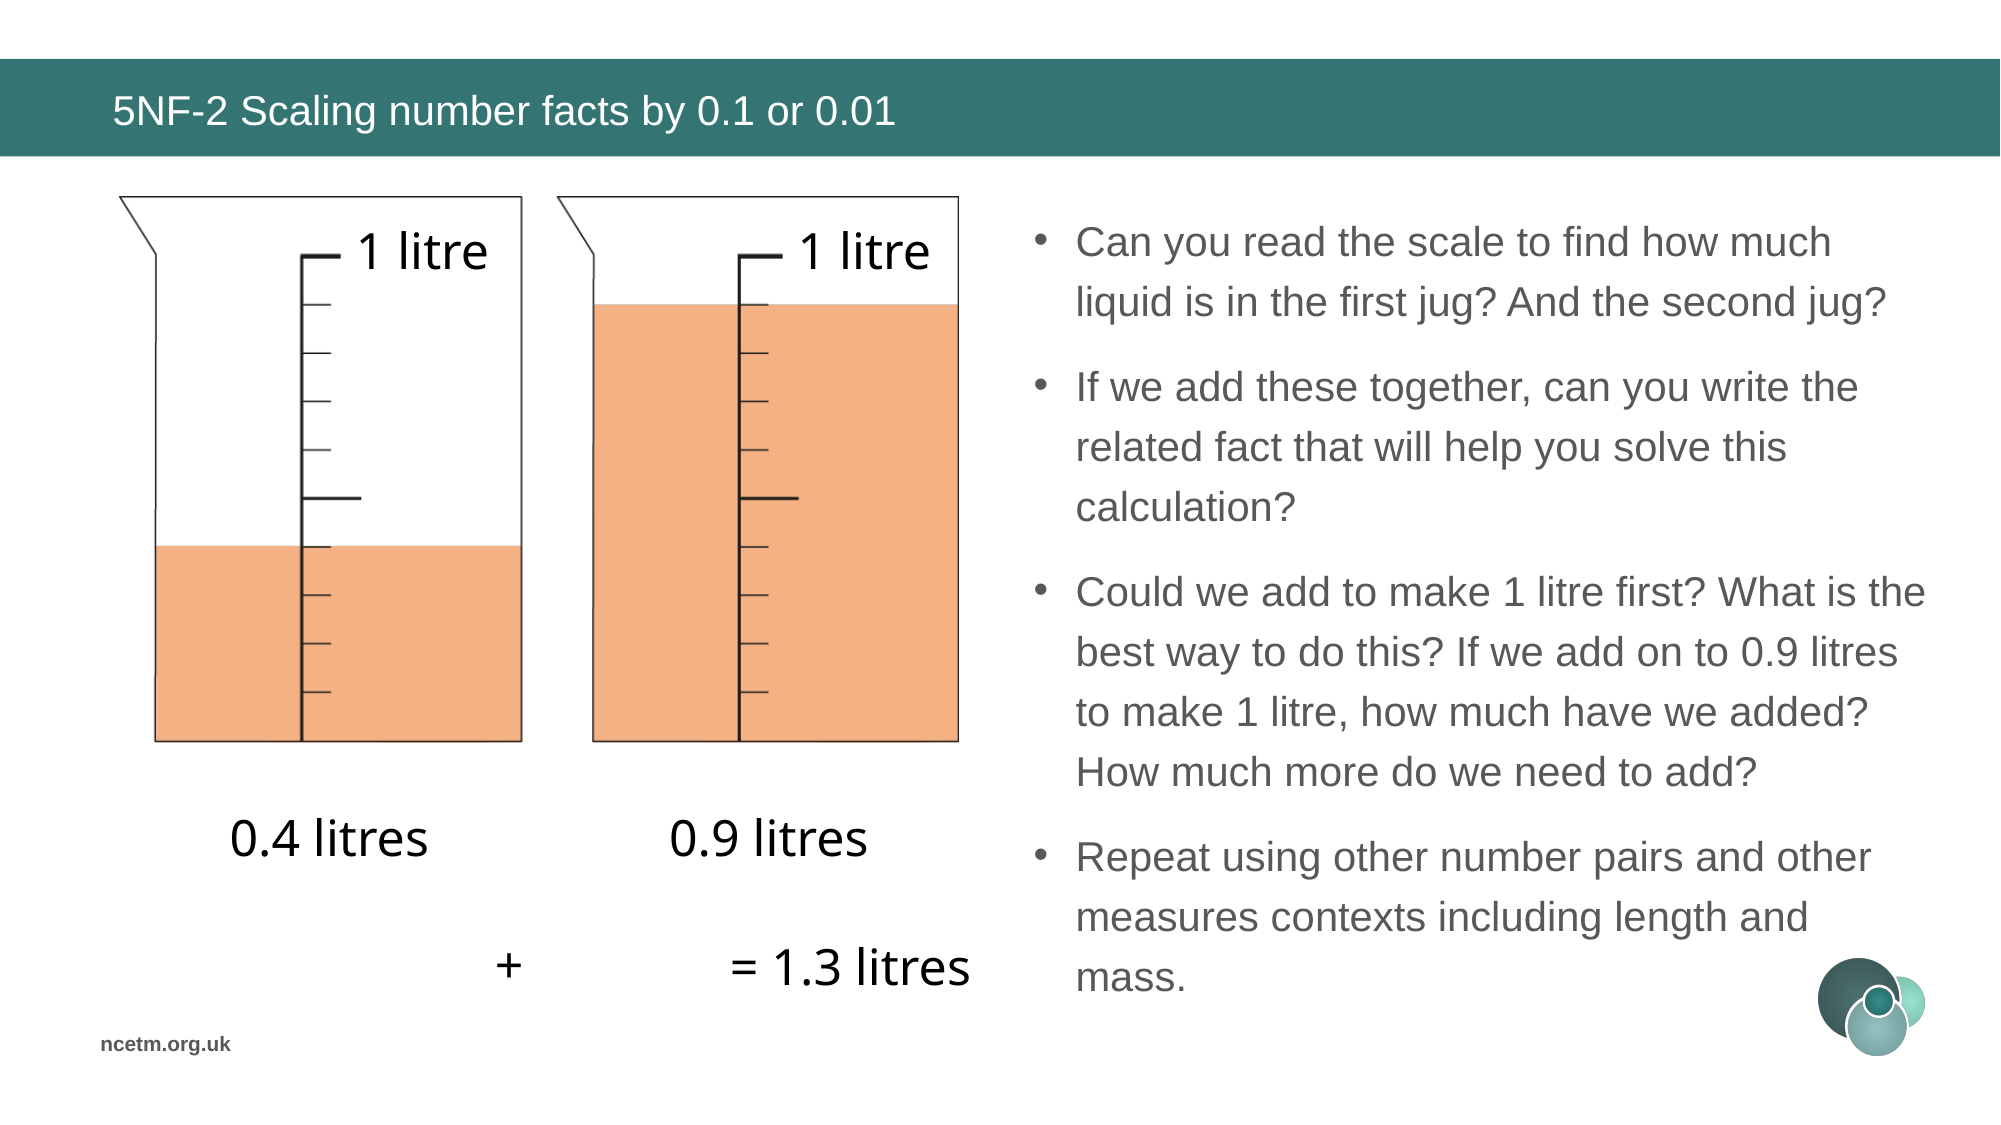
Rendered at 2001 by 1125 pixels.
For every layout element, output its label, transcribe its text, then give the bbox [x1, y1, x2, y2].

text_box = 1.3 litres [702, 928, 986, 1004]
picture [1818, 958, 1925, 1056]
title 5NF-2 Scaling number facts by 0.1 or 0.01 [97, 76, 1945, 147]
text_box Can you read the scale to find how much liquid is in the first jug? And the second jug? If we add these together, can you write the related fact that will help you solve this calculation? Could we add to make 1 litre first? What is the best way to do this? If we add on to 0.9 litres to make 1 litre, how much have we added? How much more do we need to add? Repeat using other number pairs and other measures contexts including length and mass. [1018, 196, 1945, 870]
text_box + [479, 926, 539, 1002]
text_box 0.9 litres [654, 799, 884, 875]
text_box 0.4 litres [214, 799, 445, 875]
picture [119, 196, 1000, 743]
